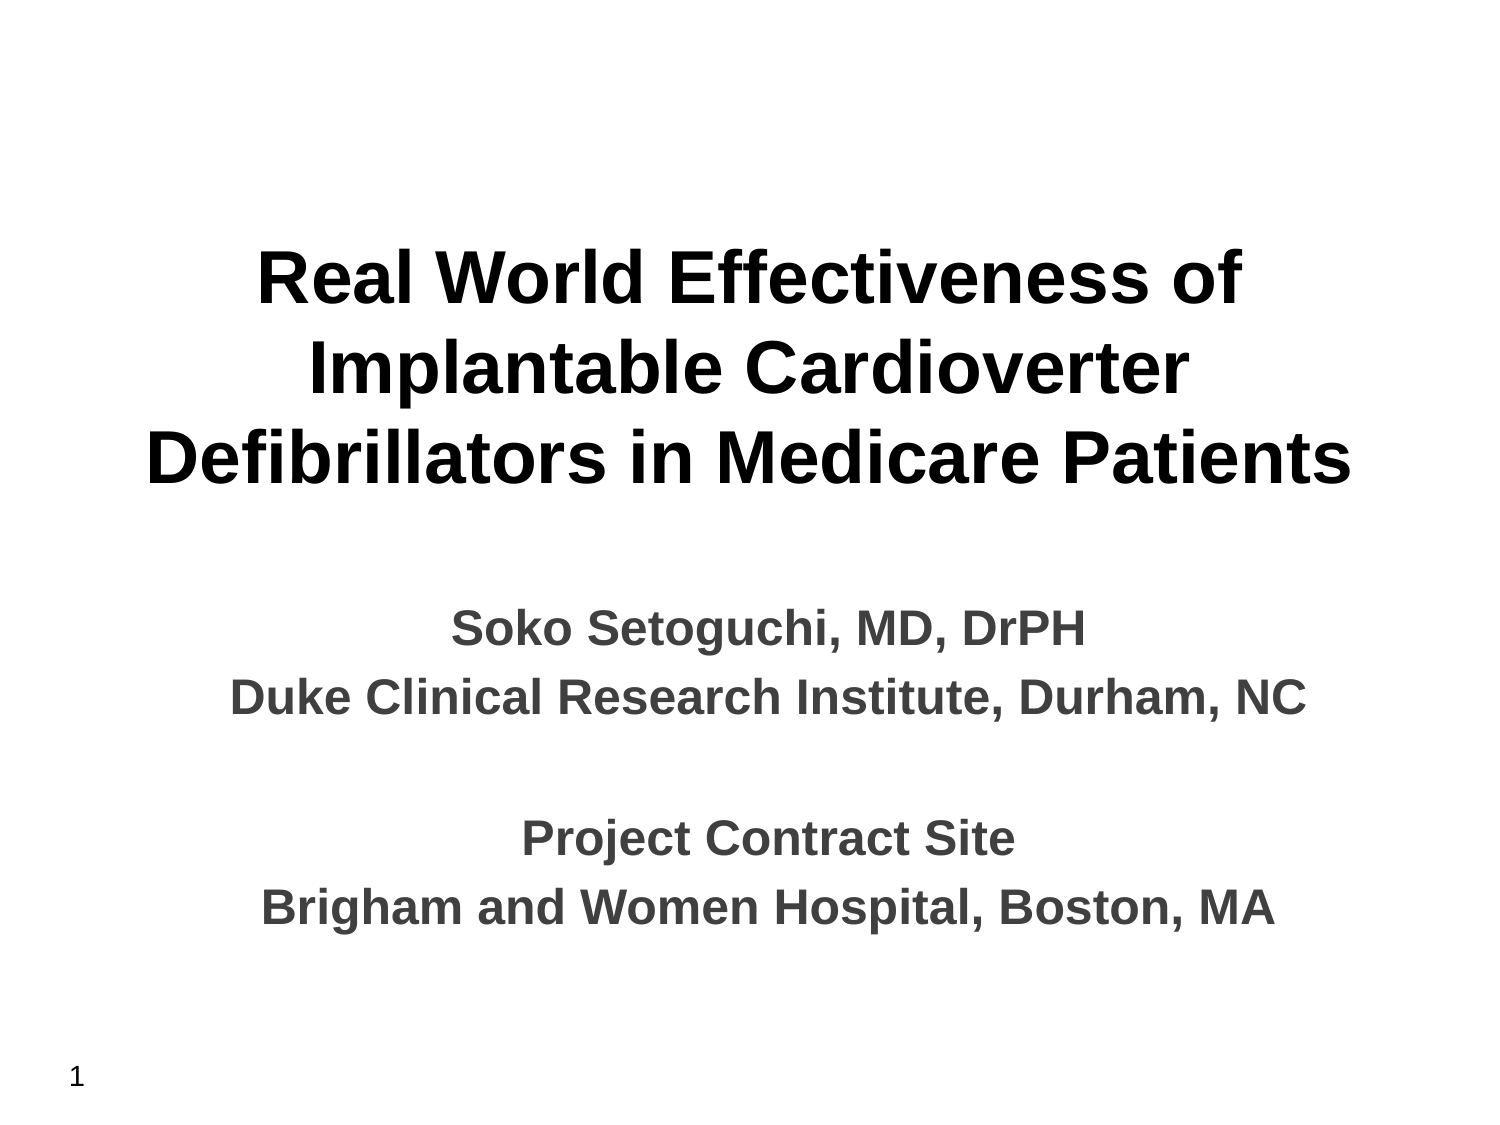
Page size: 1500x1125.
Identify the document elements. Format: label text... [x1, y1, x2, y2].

subtitle Soko Setoguchi, MD, DrPH Duke Clinical Research Institute, Durham, NC Project Contract Site Brigham and Women Hospital, Boston, MA [125, 587, 1413, 875]
text_box 1 [37, 1050, 100, 1100]
title Real World Effectiveness of Implantable Cardioverter Defibrillators in Medicare Patients [62, 212, 1438, 516]
